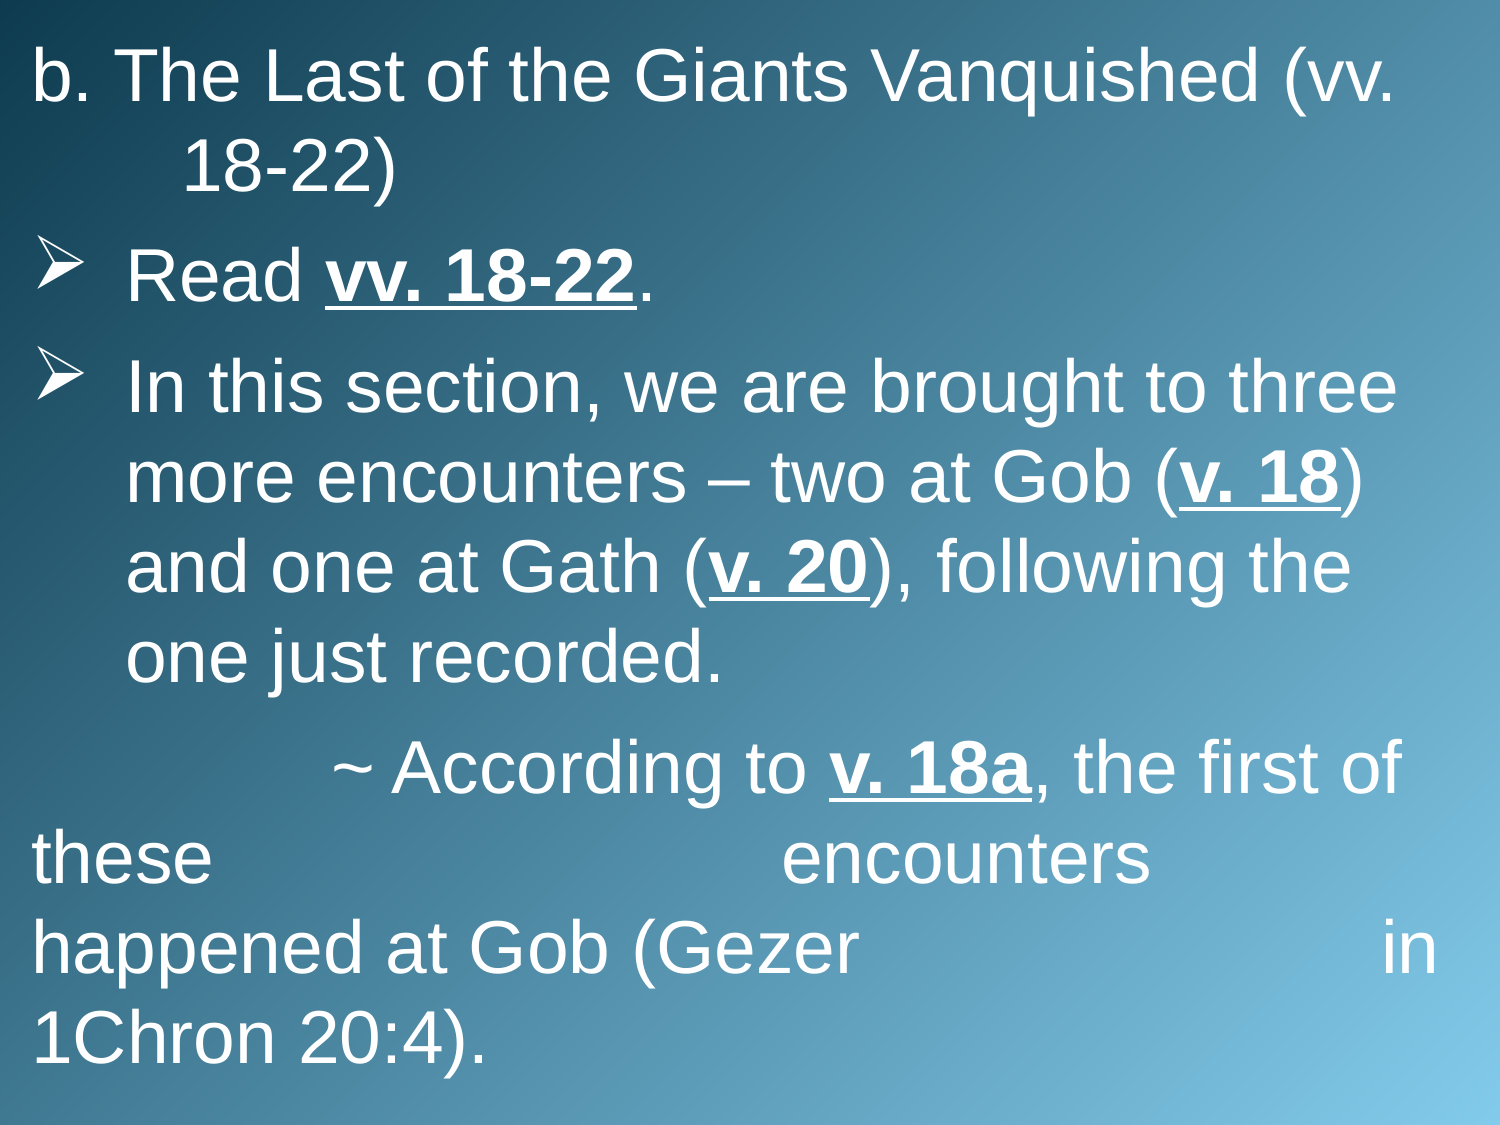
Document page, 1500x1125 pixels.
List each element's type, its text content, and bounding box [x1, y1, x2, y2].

subtitle b. The Last of the Giants Vanquished (vv. 18-22) Read vv. 18-22. In this section, we are brought to three more encounters – two at Gob (v. 18) and one at Gath (v. 20), following the one just recorded. ~ According to v. 18a, the first of these encounters happened at Gob (Gezer in 1Chron 20:4). [16, 18, 1482, 1114]
